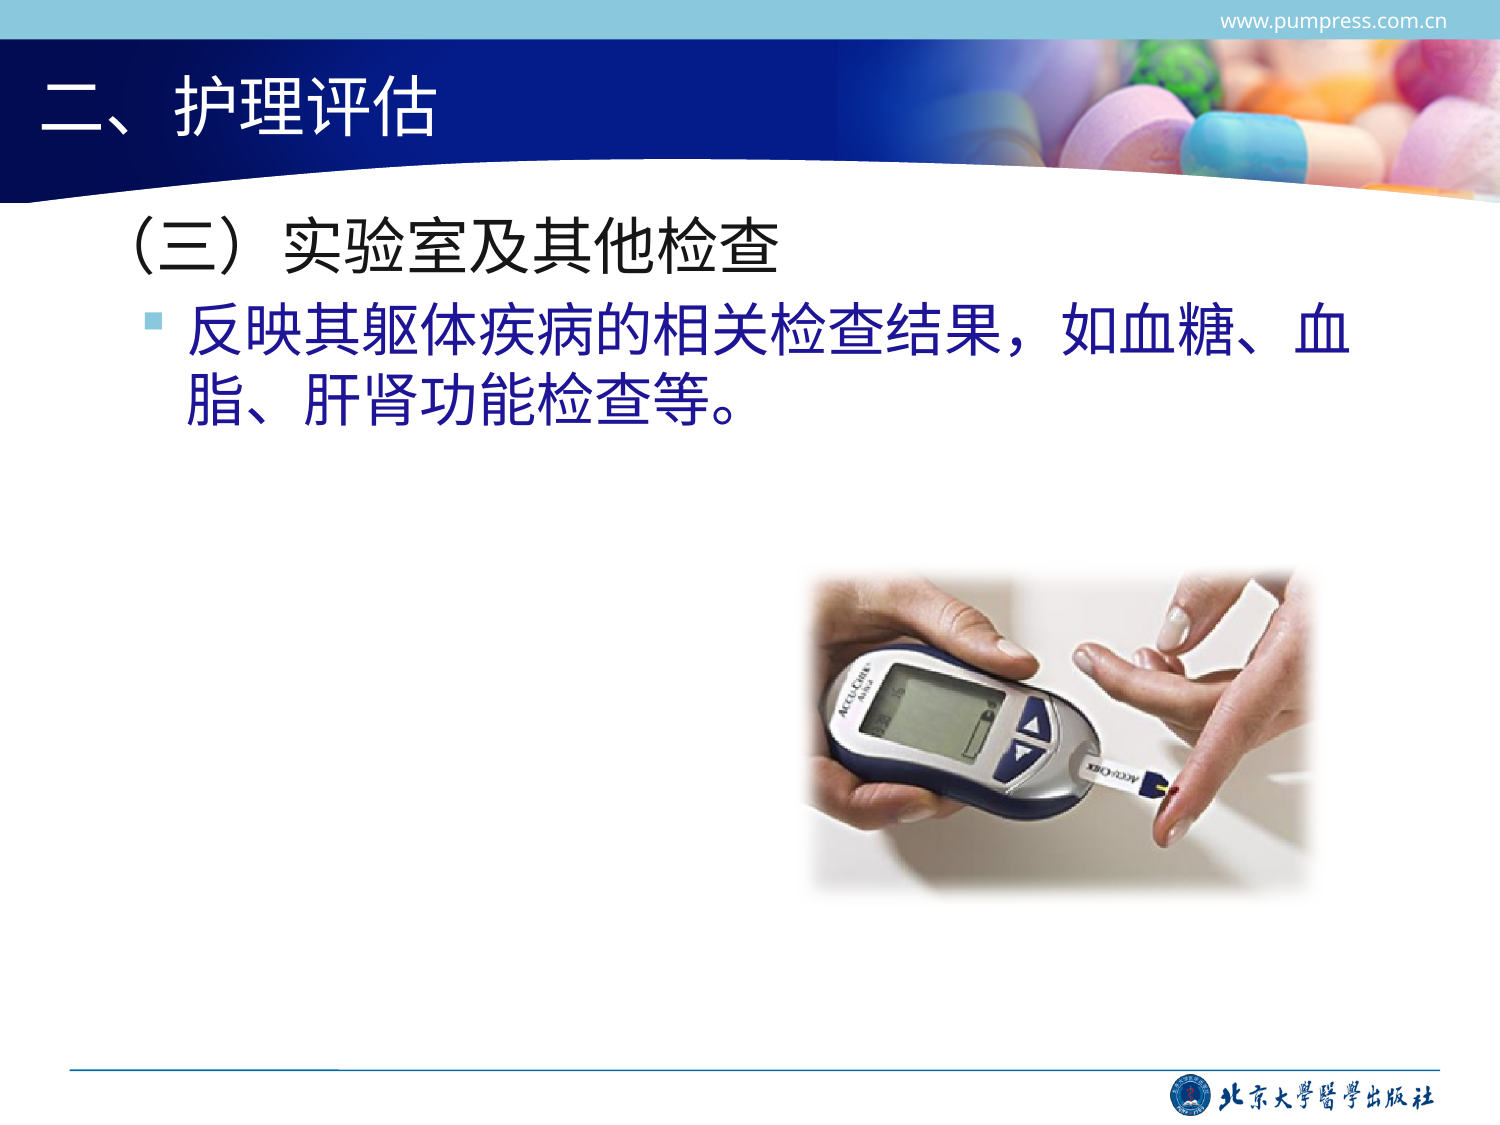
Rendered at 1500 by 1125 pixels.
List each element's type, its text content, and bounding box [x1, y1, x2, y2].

slide_number www.pumpress.com.cn [1024, 0, 1463, 38]
picture [796, 562, 1324, 907]
list （三）实验室及其他检查 反映其躯体疾病的相关检查结果，如血糖、血脂、肝肾功能检查等。 [49, 198, 1395, 1026]
title 二、护理评估 [23, 58, 1349, 152]
picture [1170, 1074, 1436, 1118]
picture [0, 40, 1500, 203]
